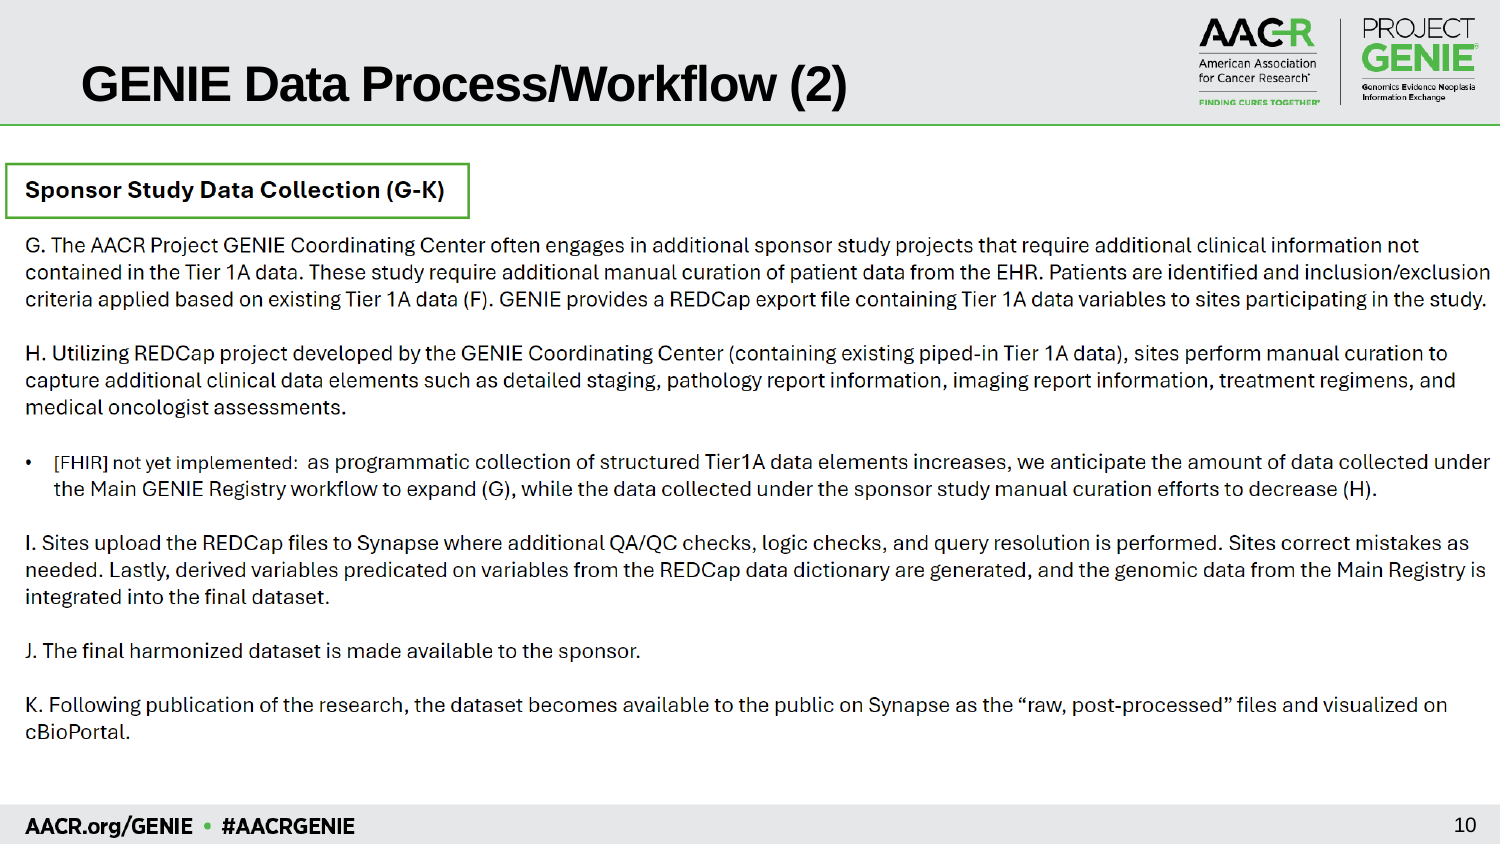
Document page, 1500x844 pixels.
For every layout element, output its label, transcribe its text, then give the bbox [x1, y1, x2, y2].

picture [0, 0, 1500, 844]
title GENIE Data Process/Workflow (2) [65, 2, 1018, 120]
